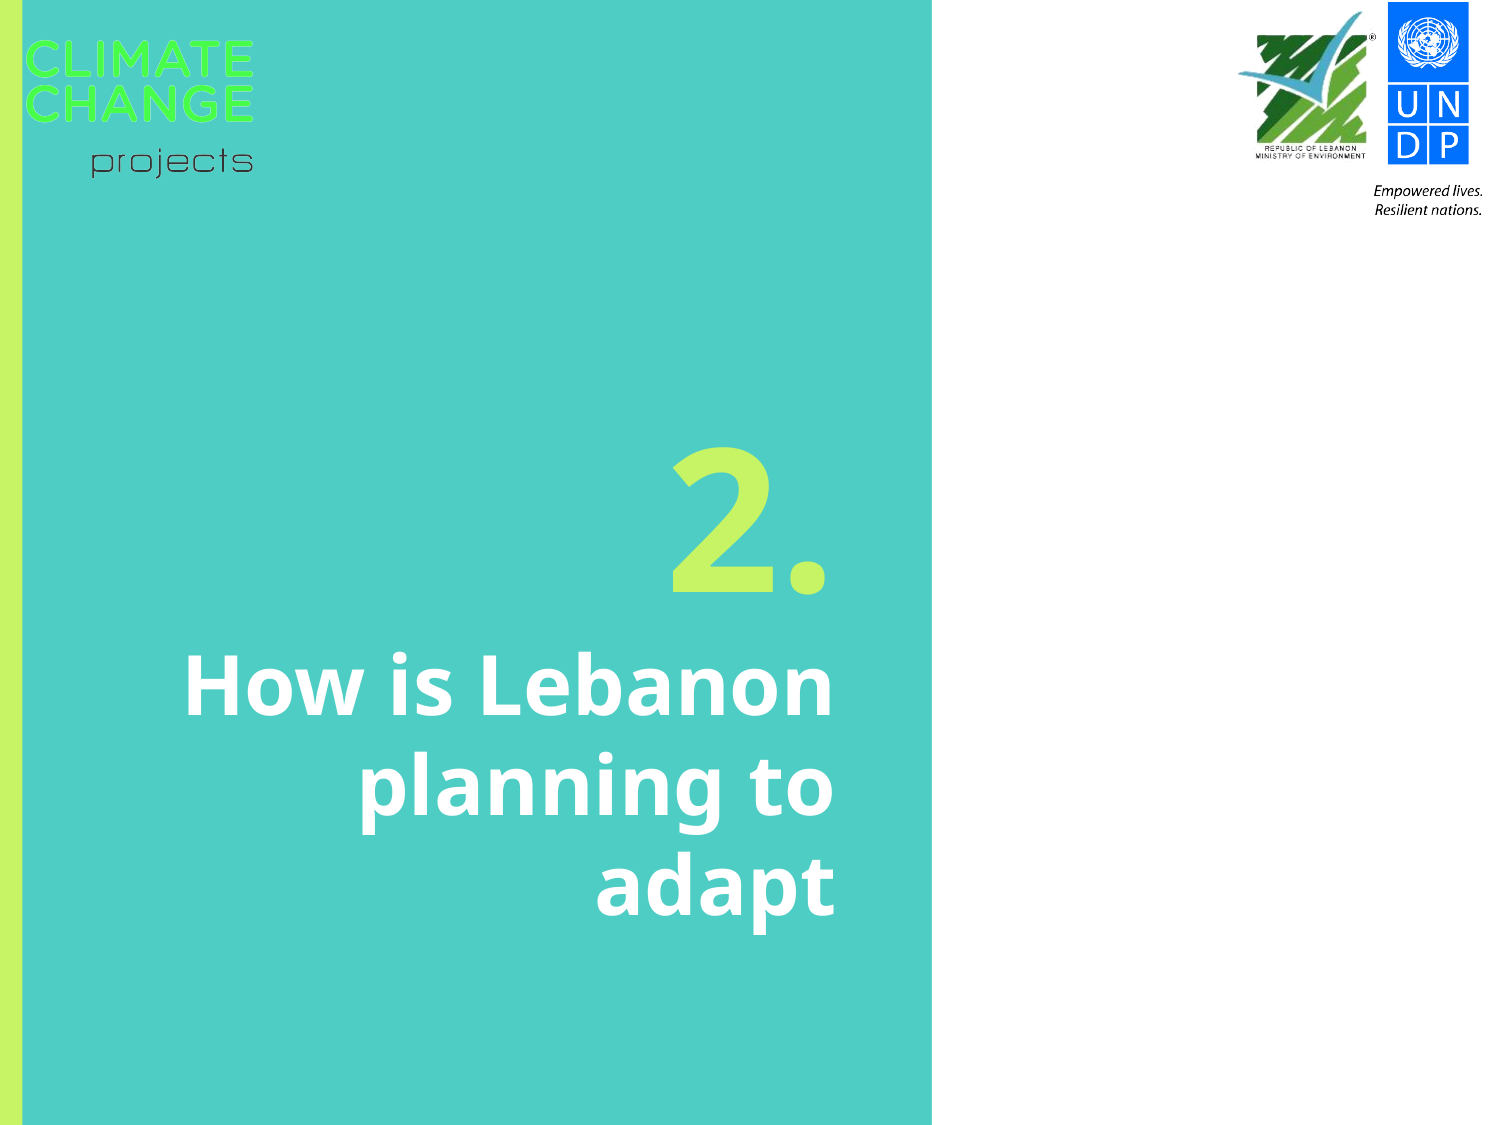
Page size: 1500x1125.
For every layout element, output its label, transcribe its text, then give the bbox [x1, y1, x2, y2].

picture [0, 5, 275, 202]
picture [1237, 2, 1482, 215]
title 2. How is Lebanon planning to adapt [112, 633, 852, 948]
